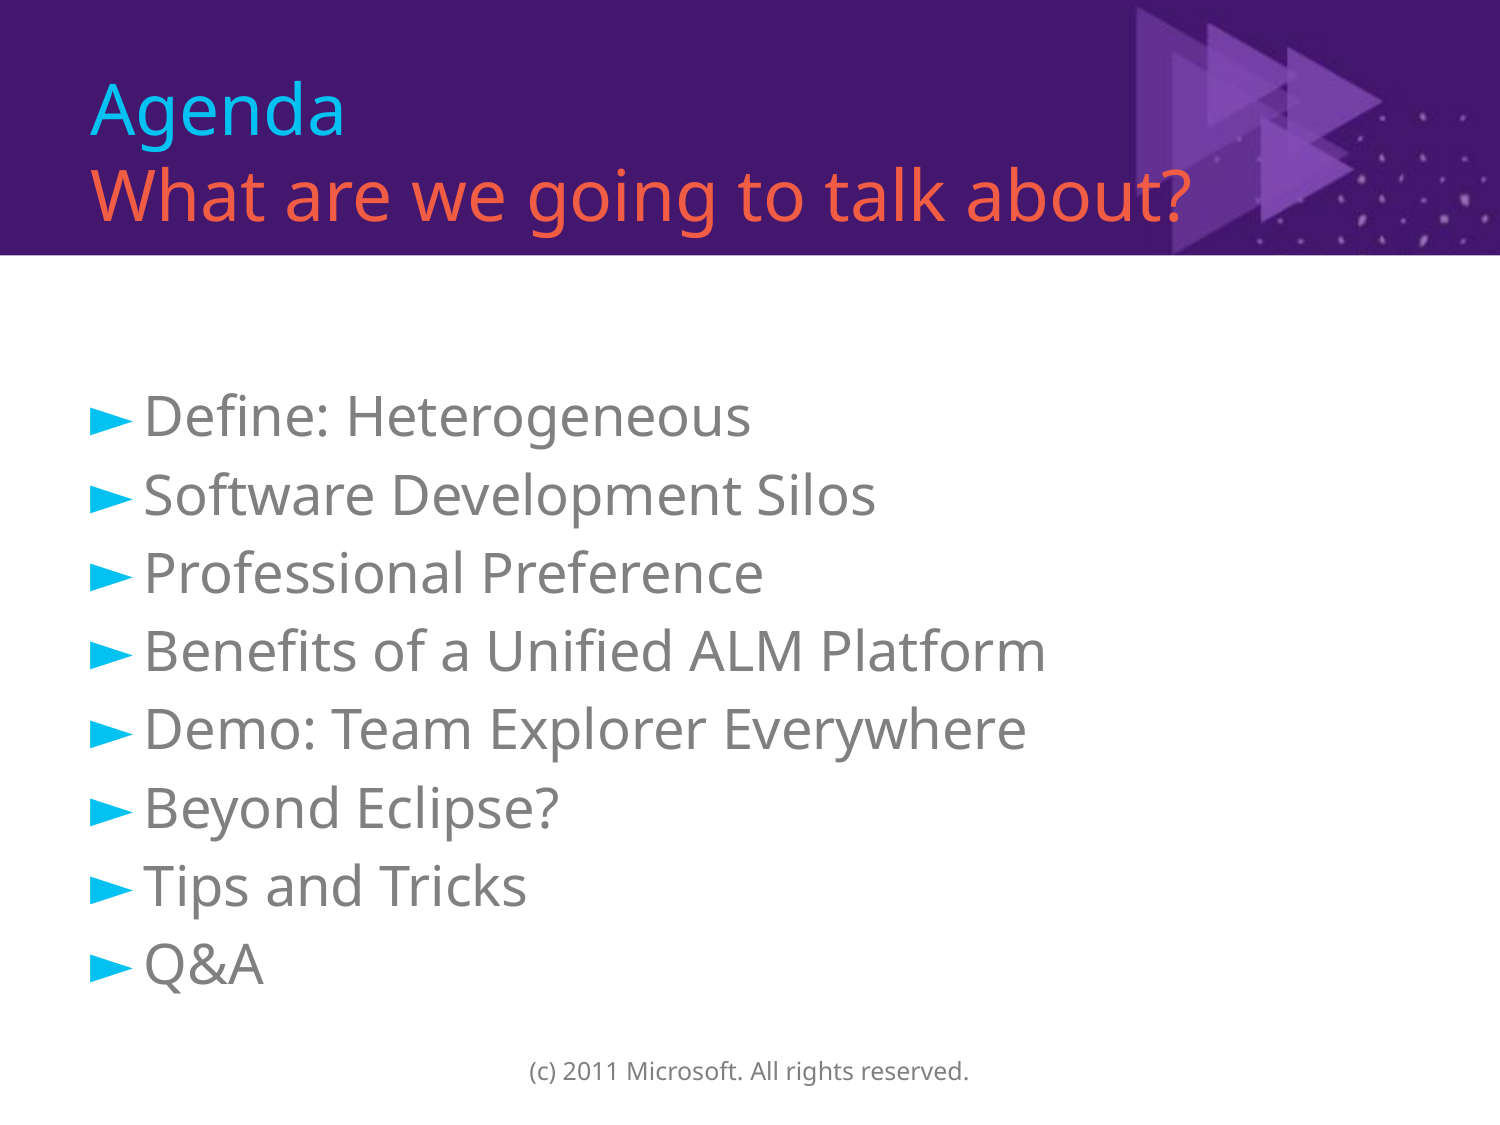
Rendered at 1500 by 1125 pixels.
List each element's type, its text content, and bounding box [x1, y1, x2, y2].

list Define: Heterogeneous Software Development Silos Professional Preference Benefits of a Unified ALM Platform Demo: Team Explorer Everywhere Beyond Eclipse? Tips and Tricks Q&A [75, 373, 1425, 1005]
picture [0, 0, 1500, 255]
title Agenda What are we going to talk about? [75, 56, 1425, 244]
footer (c) 2011 Microsoft. All rights reserved. [512, 1042, 988, 1103]
